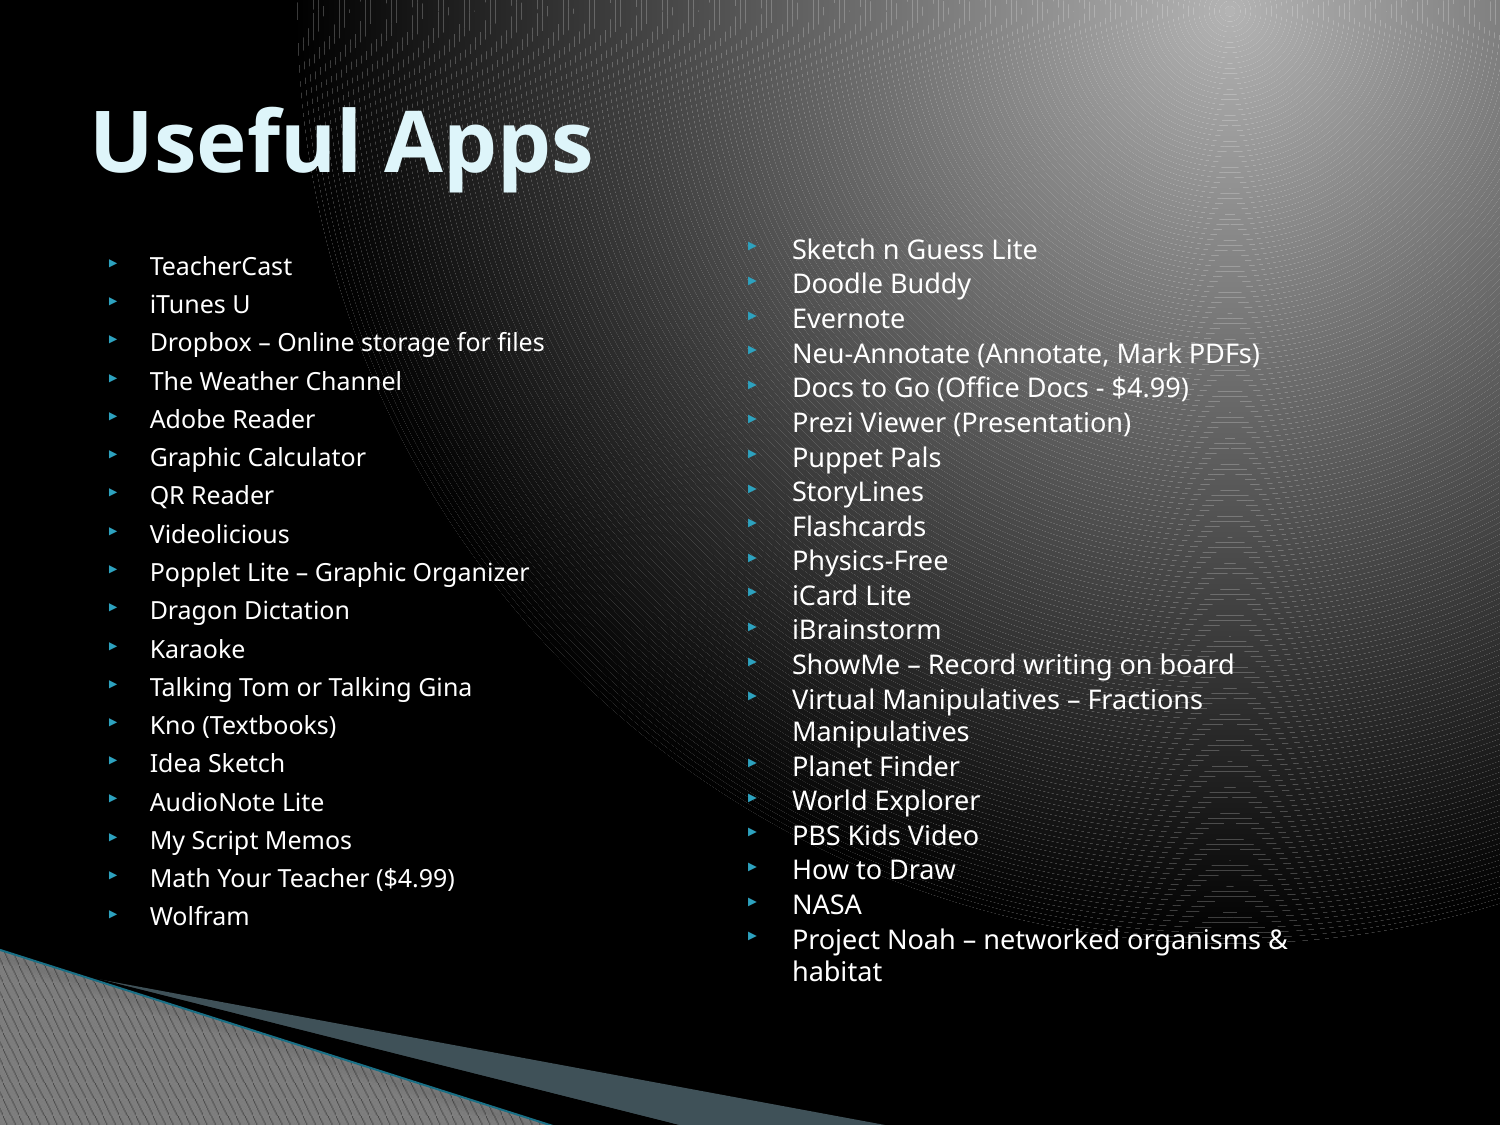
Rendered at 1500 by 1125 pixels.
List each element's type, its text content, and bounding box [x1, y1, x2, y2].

title Useful Apps [75, 45, 1425, 233]
list Sketch n Guess Lite Doodle Buddy Evernote Neu-Annotate (Annotate, Mark PDFs) Docs to Go (Office Docs - $4.99) Prezi Viewer (Presentation) Puppet Pals StoryLines Flashcards Physics-Free iCard Lite iBrainstorm ShowMe – Record writing on board Virtual Manipulatives – Fractions Manipulatives Planet Finder World Explorer PBS Kids Video How to Draw NASA Project Noah – networked organisms & habitat [712, 224, 1313, 1000]
list TeacherCast iTunes U Dropbox – Online storage for files The Weather Channel Adobe Reader Graphic Calculator QR Reader Videolicious Popplet Lite – Graphic Organizer Dragon Dictation Karaoke Talking Tom or Talking Gina Kno (Textbooks) Idea Sketch AudioNote Lite My Script Memos Math Your Teacher ($4.99) Wolfram [75, 243, 675, 986]
picture [0, 952, 543, 1125]
